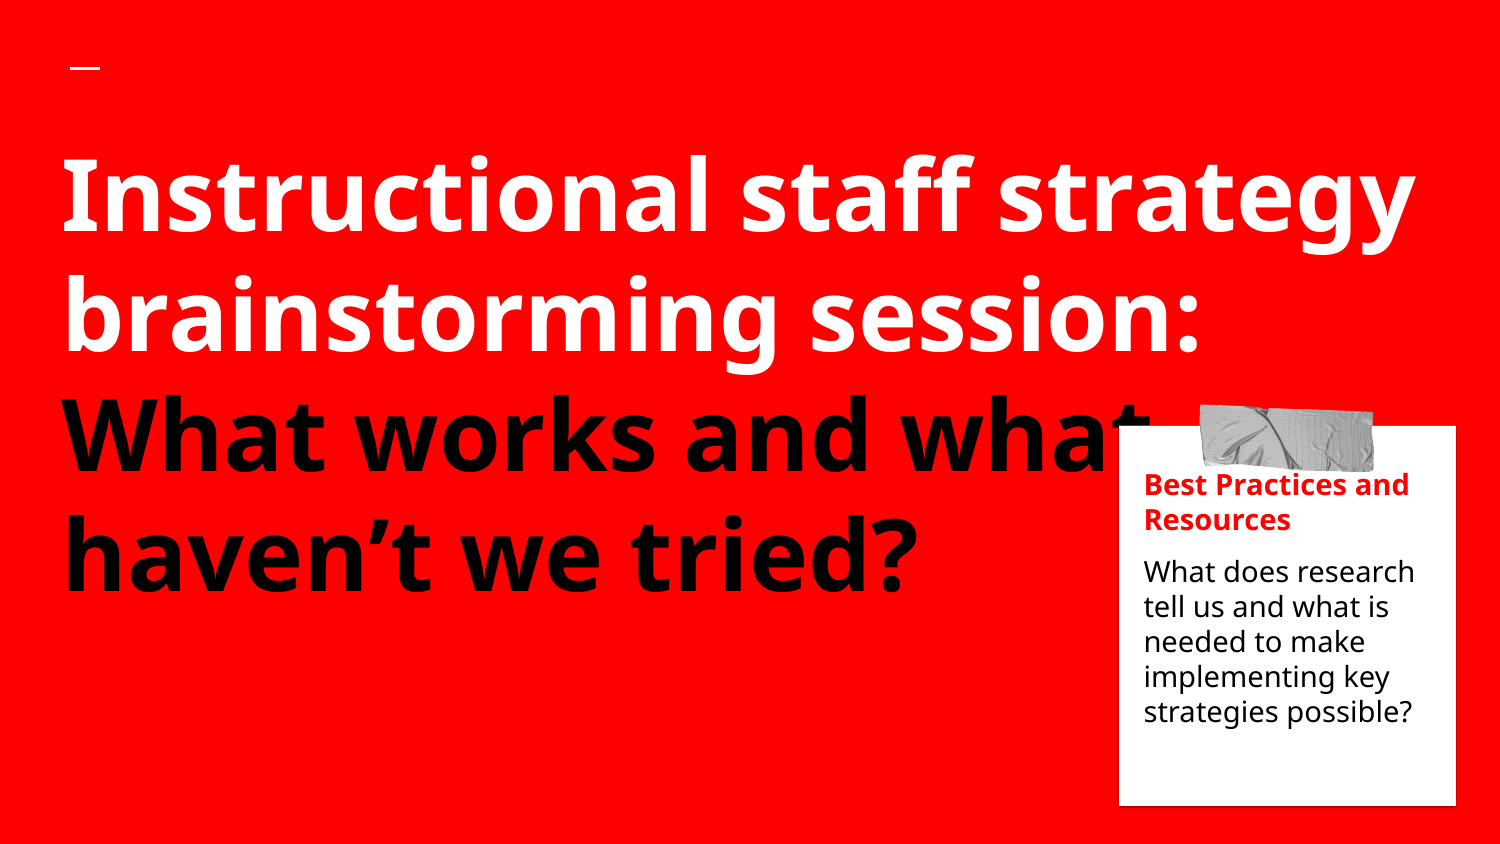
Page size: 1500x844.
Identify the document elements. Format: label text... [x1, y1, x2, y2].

title Instructional staff strategy brainstorming session: What works and what haven’t we tried? [46, 116, 1463, 821]
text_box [1105, 403, 1469, 821]
